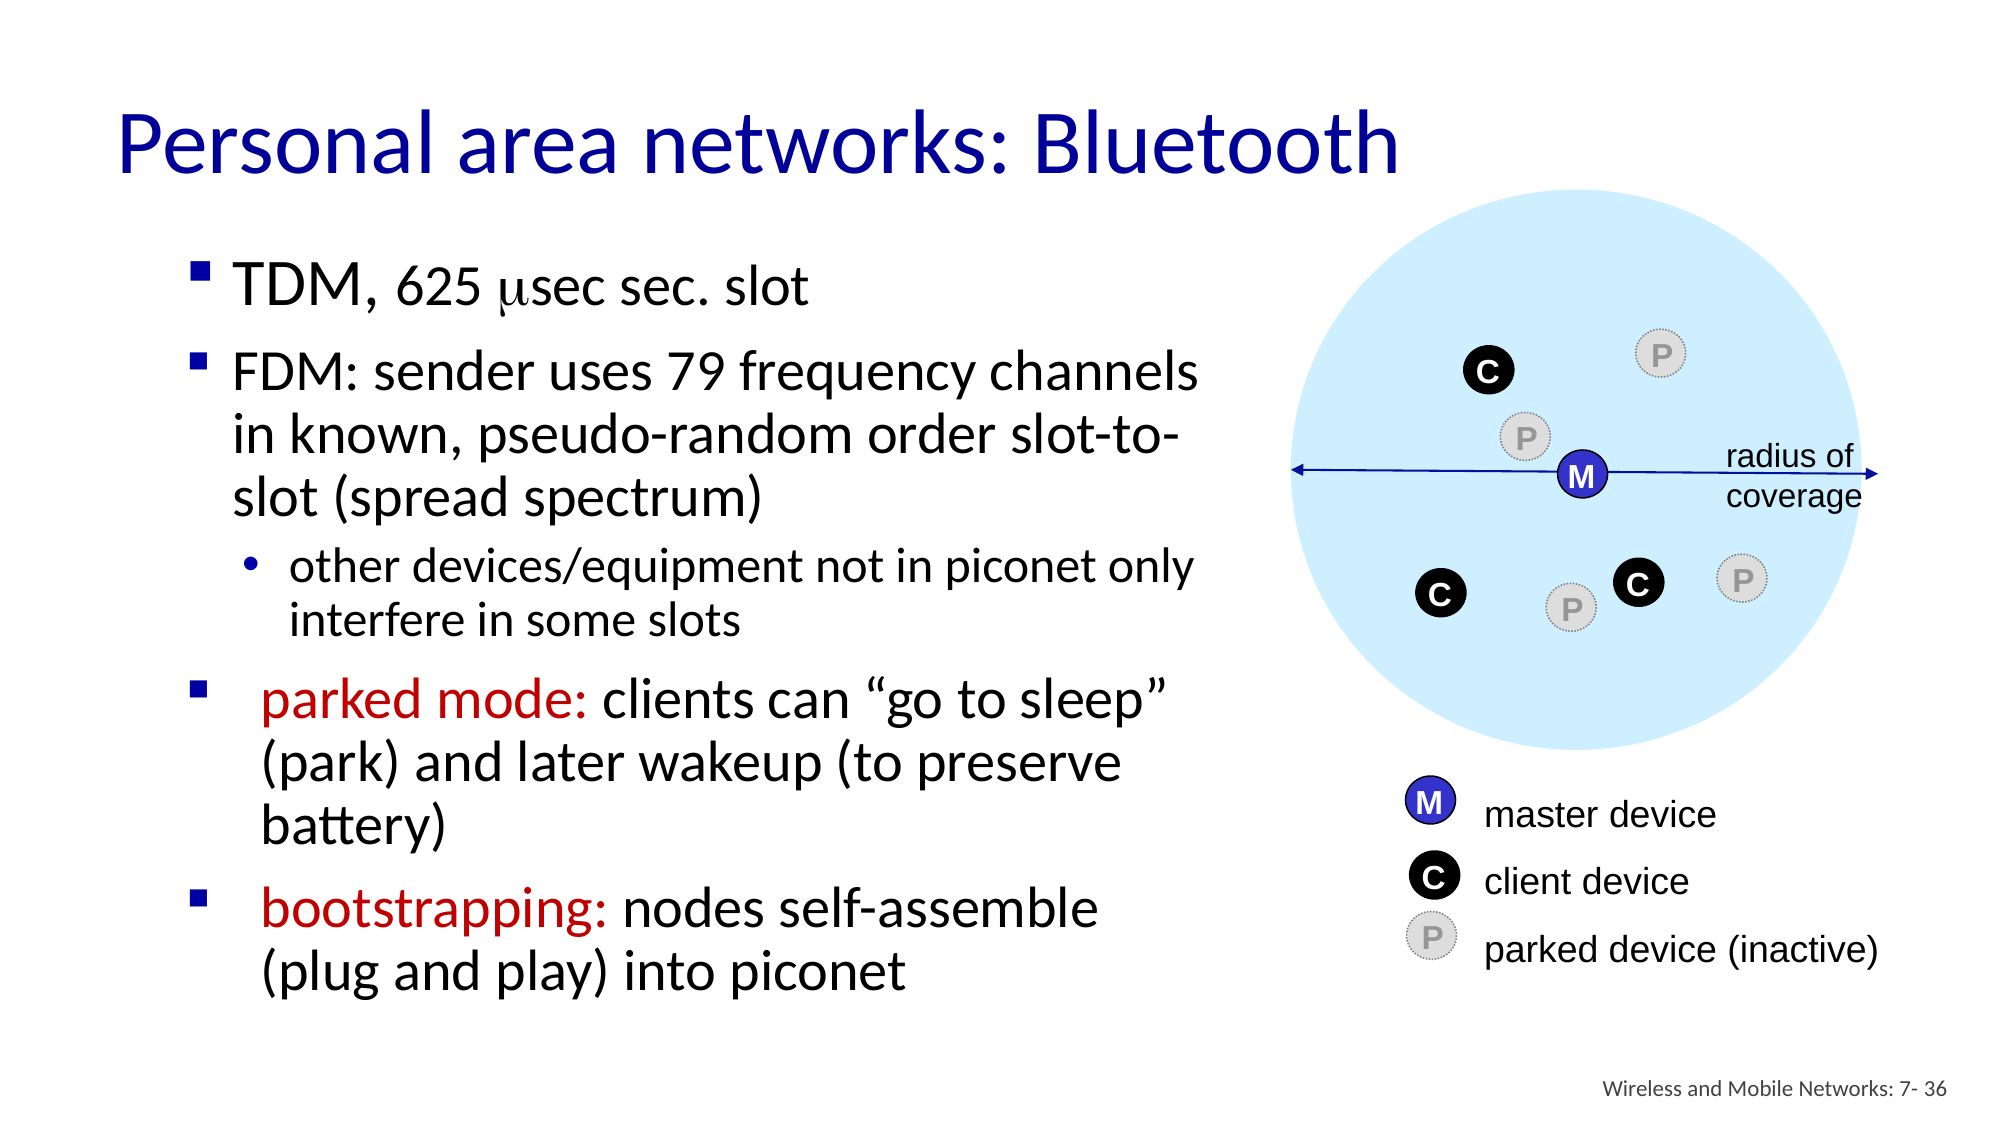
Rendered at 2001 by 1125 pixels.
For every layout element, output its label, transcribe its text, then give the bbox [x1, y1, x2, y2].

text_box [1290, 469, 1552, 475]
slide_number Wireless and Mobile Networks: 7- 36 [1512, 1056, 1963, 1117]
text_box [1608, 469, 1879, 475]
text_box TDM, 625 msec sec. slot FDM: sender uses 79 frequency channels in known, pseudo-random order slot-to-slot (spread spectrum) other devices/equipment not in piconet only interfere in some slots parked mode: clients can “go to sleep” (park) and later wakeup (to preserve battery) bootstrapping: nodes self-assemble (plug and play) into piconet [170, 240, 1216, 1107]
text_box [1400, 759, 1897, 979]
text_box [1461, 343, 1514, 399]
text_box radius of coverage [1711, 426, 1879, 469]
text_box radius of coverage [1711, 475, 1879, 522]
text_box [1552, 447, 1608, 503]
title Personal area networks: Bluetooth [101, 70, 1827, 218]
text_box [1413, 566, 1466, 622]
text_box [1290, 189, 1859, 469]
text_box [1290, 475, 1857, 750]
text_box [1546, 580, 1597, 636]
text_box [1611, 555, 1664, 611]
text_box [1635, 326, 1686, 382]
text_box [1716, 551, 1768, 607]
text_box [1500, 409, 1551, 466]
